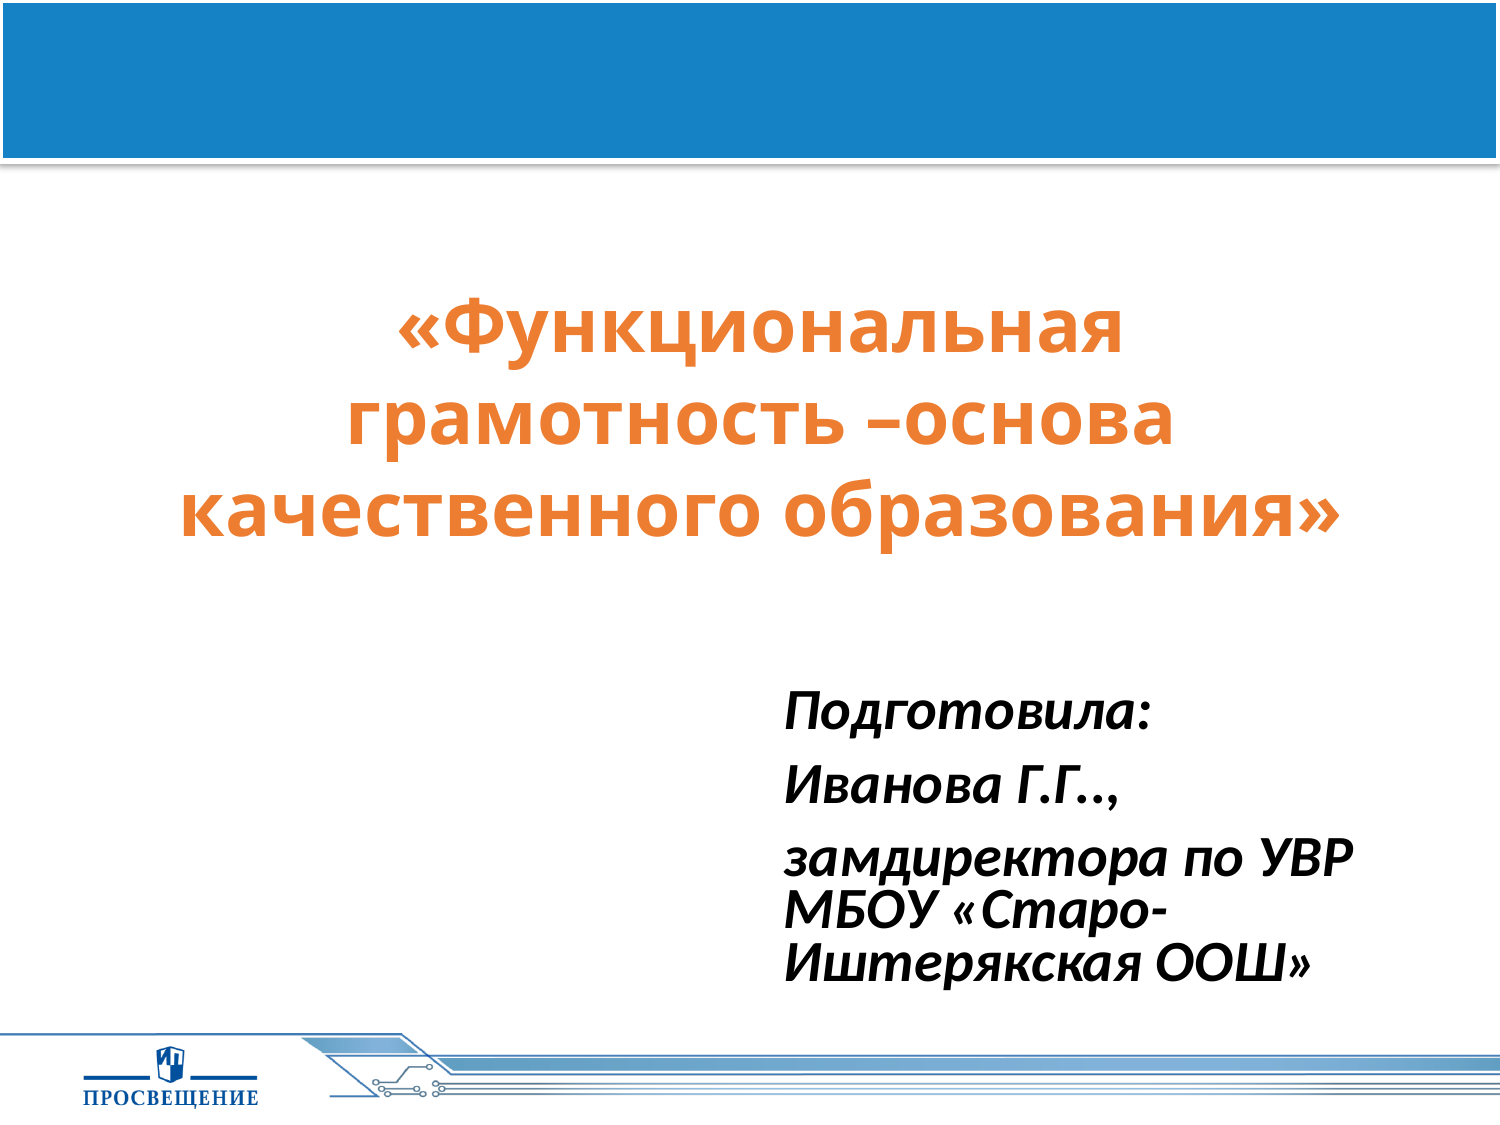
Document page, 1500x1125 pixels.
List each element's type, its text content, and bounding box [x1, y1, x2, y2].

subtitle Подготовила: Иванова Г.Г.., замдиректора по УВР МБОУ «Старо-Иштерякская ООШ» [769, 680, 1500, 1000]
title «Функциональная грамотность –основа качественного образования» [123, 243, 1399, 591]
picture [0, 1033, 1500, 1109]
